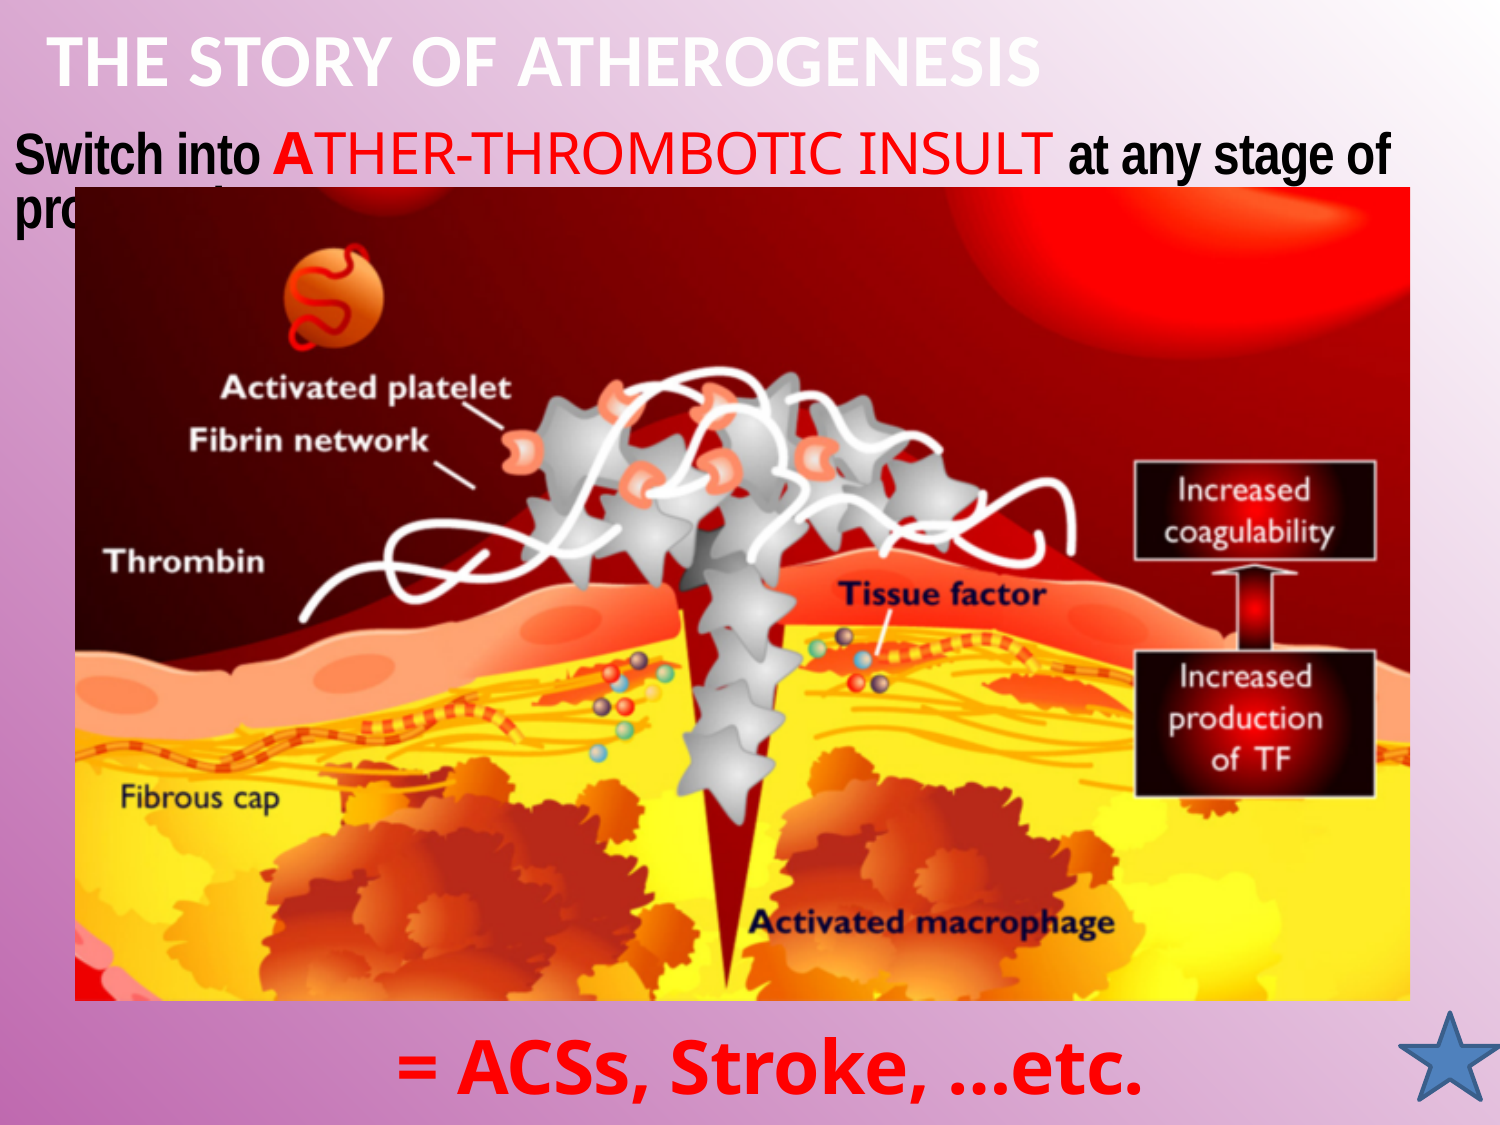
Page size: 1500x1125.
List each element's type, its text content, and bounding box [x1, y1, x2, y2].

text_box [1398, 1010, 1500, 1102]
text_box Switch into ATHER-THROMBOTIC INSULT at any stage of progression [0, 124, 1500, 248]
picture [74, 187, 1411, 1001]
text_box = ACSs, Stroke, …etc. [381, 1012, 1161, 1118]
text_box THE STORY OF ATHEROGENESIS [0, 3, 1133, 109]
